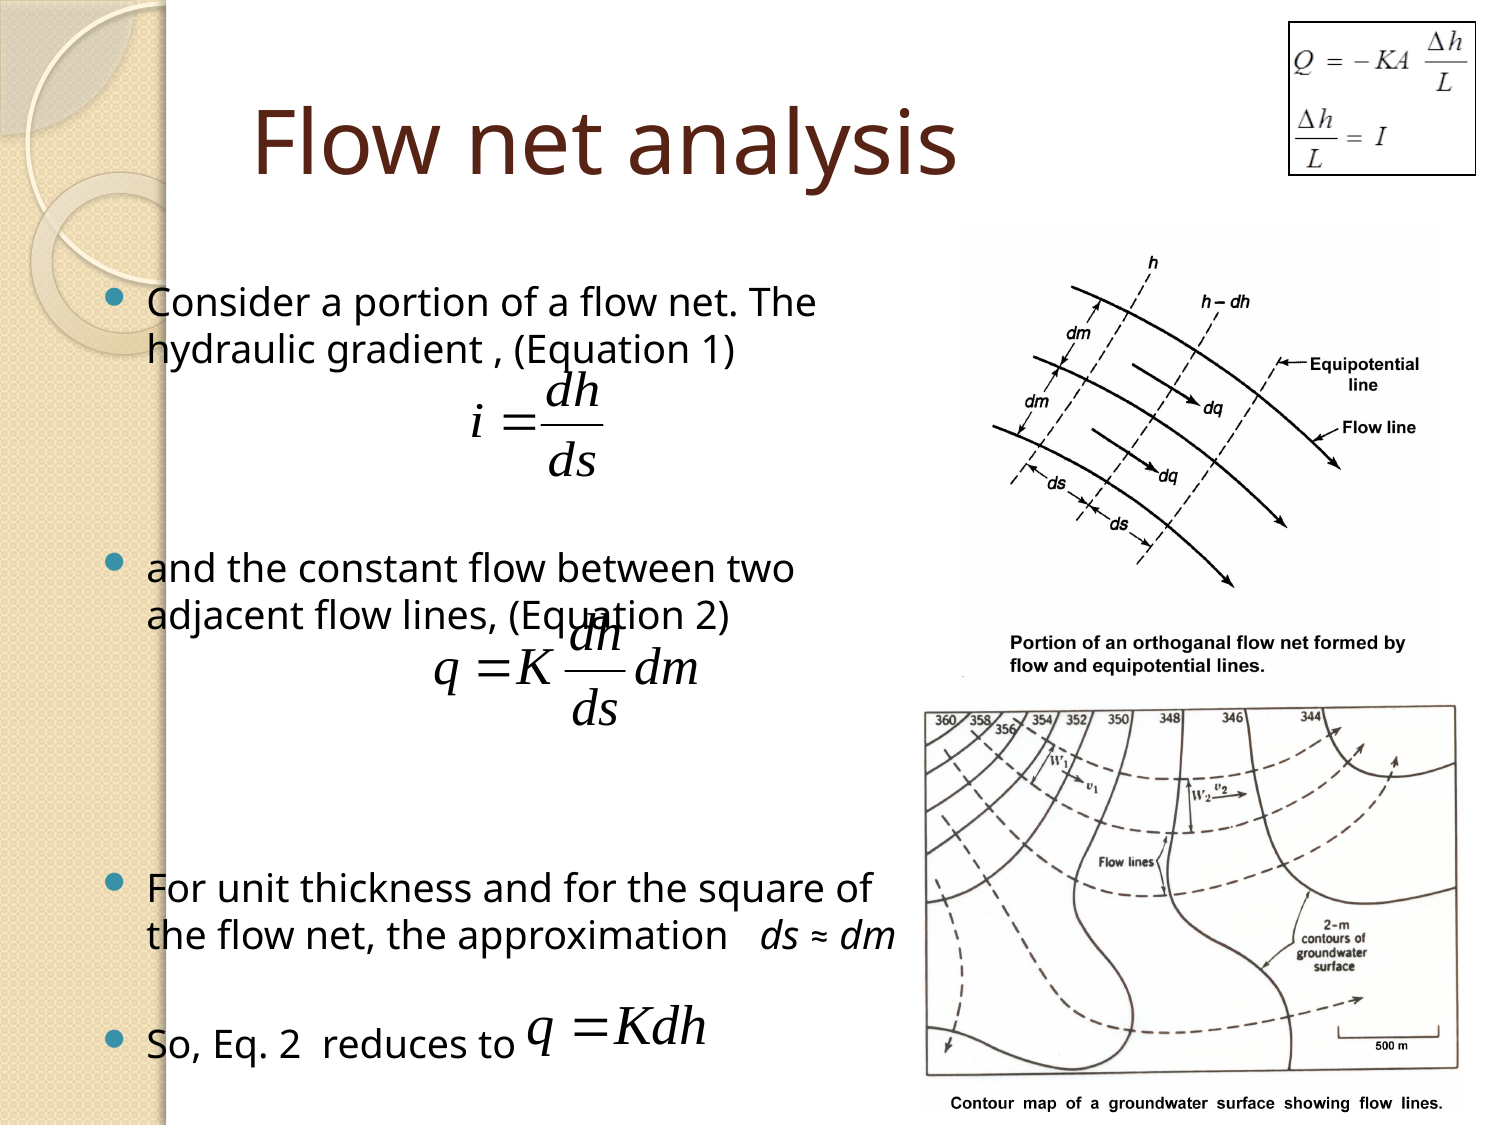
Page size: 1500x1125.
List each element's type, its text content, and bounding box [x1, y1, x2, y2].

picture [1289, 22, 1476, 175]
picture [921, 224, 1463, 1113]
title Flow net analysis [235, 45, 1466, 233]
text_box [424, 599, 710, 738]
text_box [462, 358, 613, 488]
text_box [517, 992, 720, 1069]
list Consider a portion of a flow net. The hydraulic gradient , (Equation 1) and the constant flow between two adjacent flow lines, (Equation 2) For unit thickness and for the square of the flow net, the approximation ds ≈ dm So, Eq. 2 reduces to [75, 270, 925, 1125]
